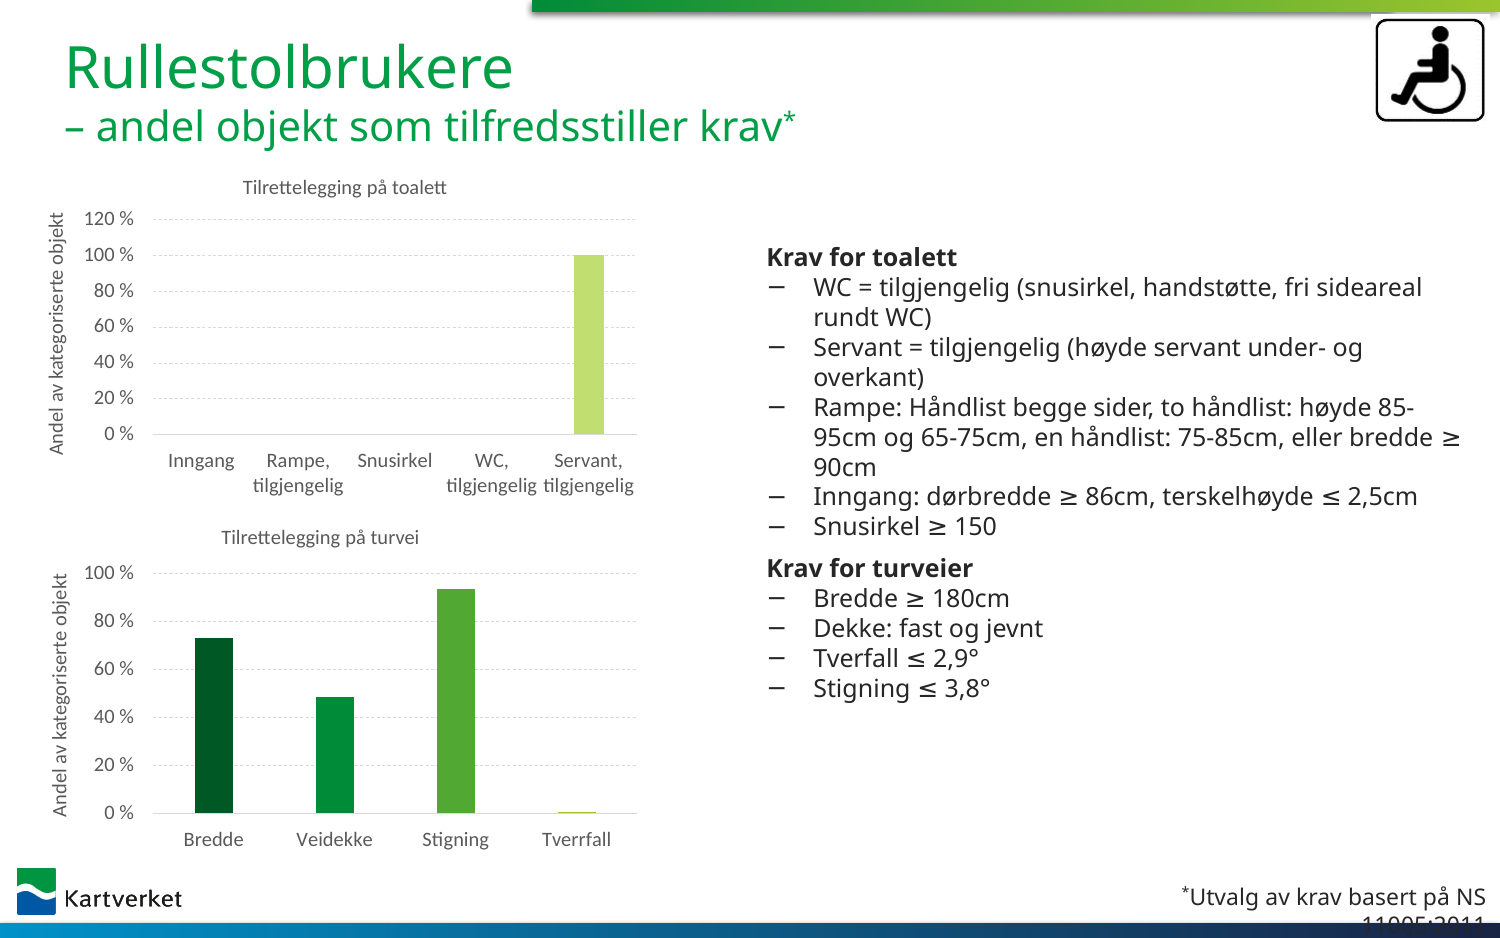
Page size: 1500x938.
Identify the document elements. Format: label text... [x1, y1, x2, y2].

text_box Krav for toalett WC = tilgjengelig (snusirkel, handstøtte, fri sideareal rundt WC) Servant = tilgjengelig (høyde servant under- og overkant) Rampe: Håndlist begge sider, to håndlist: høyde 85-95cm og 65-75cm, en håndlist: 75-85cm, eller bredde ≥ 90cm Inngang: dørbredde ≥ 86cm, terskelhøyde ≤ 2,5cm Snusirkel ≥ 150 [751, 234, 1483, 545]
text_box Krav for turveier Bredde ≥ 180cm Dekke: fast og jevnt Tverfall ≤ 2,9° Stigning ≤ 3,8° [751, 545, 1483, 710]
picture [41, 166, 650, 505]
picture [41, 520, 650, 859]
picture [1371, 13, 1491, 127]
text_box Rullestolbrukere – andel objekt som tilfredsstiller krav* [49, 14, 1431, 158]
text_box *Utvalg av krav basert på NS 11005:2011 [1068, 873, 1500, 938]
